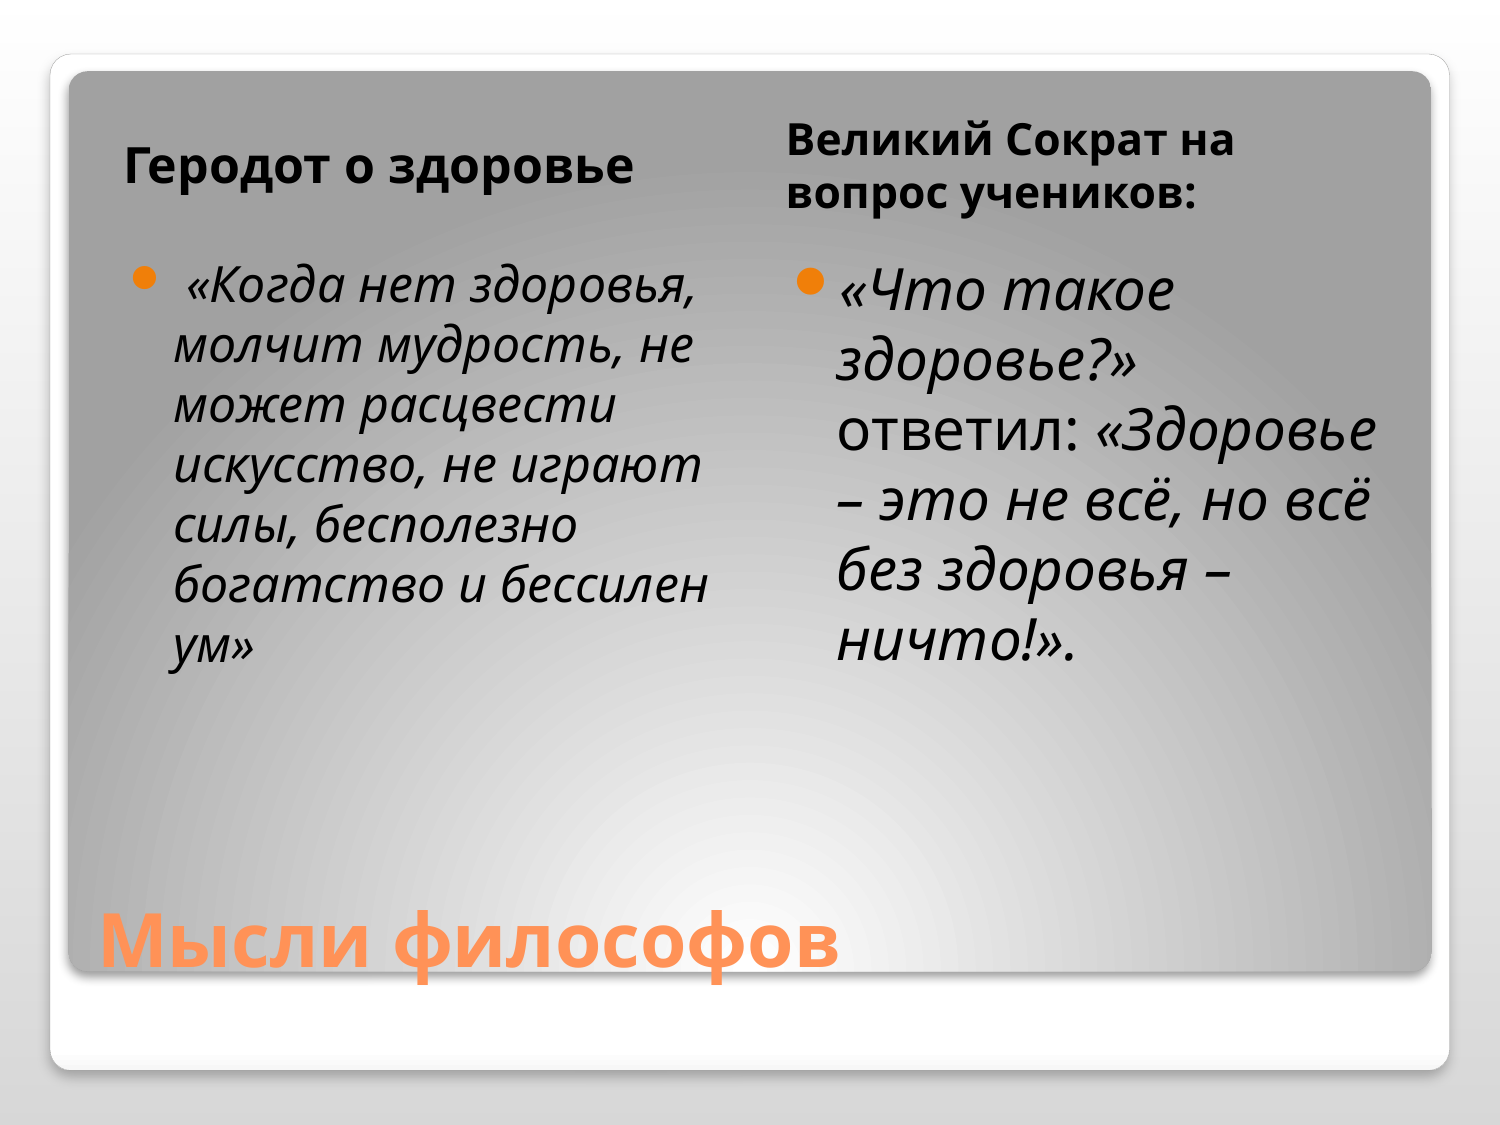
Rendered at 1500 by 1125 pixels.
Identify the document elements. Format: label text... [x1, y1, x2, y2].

list «Когда нет здоровья, молчит мудрость, не может расцвести искусство, не играют силы, бесполезно богатство и бессилен ум» [99, 237, 745, 810]
list Геродот о здоровье [99, 95, 745, 225]
title Мысли философов [82, 817, 1425, 990]
list Великий Сократ на вопрос учеников: [763, 95, 1409, 225]
list «Что такое здоровье?» ответил: «Здоровье – это не всё, но всё без здоровья – ничто!». [763, 237, 1409, 810]
